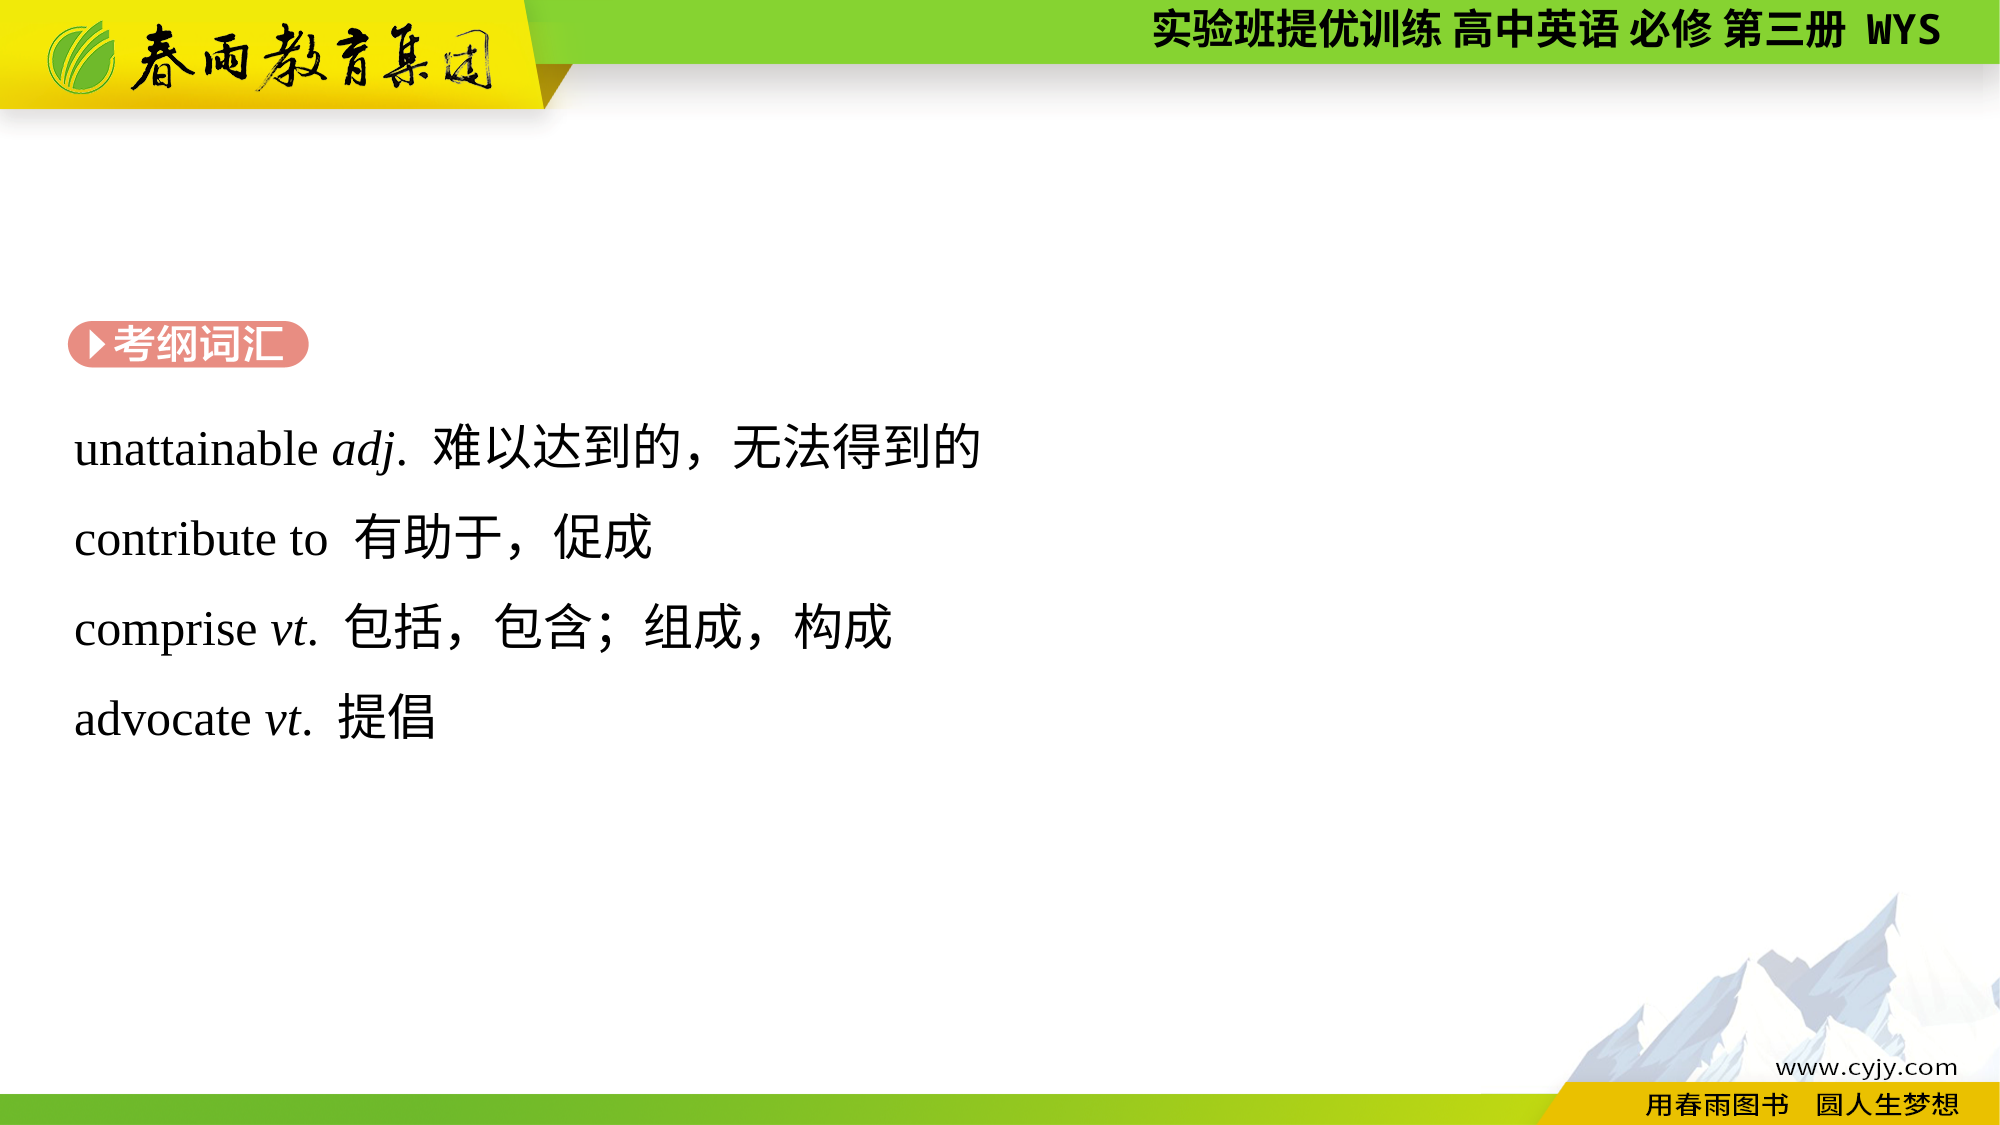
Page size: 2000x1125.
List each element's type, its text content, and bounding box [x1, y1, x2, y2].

picture [0, 0, 2000, 1125]
list unattainable adj. 难以达到的，无法得到的 contribute to 有助于，促成 comprise vt. 包括，包含；组成，构成 advocate vt. 提倡 [59, 377, 1944, 757]
